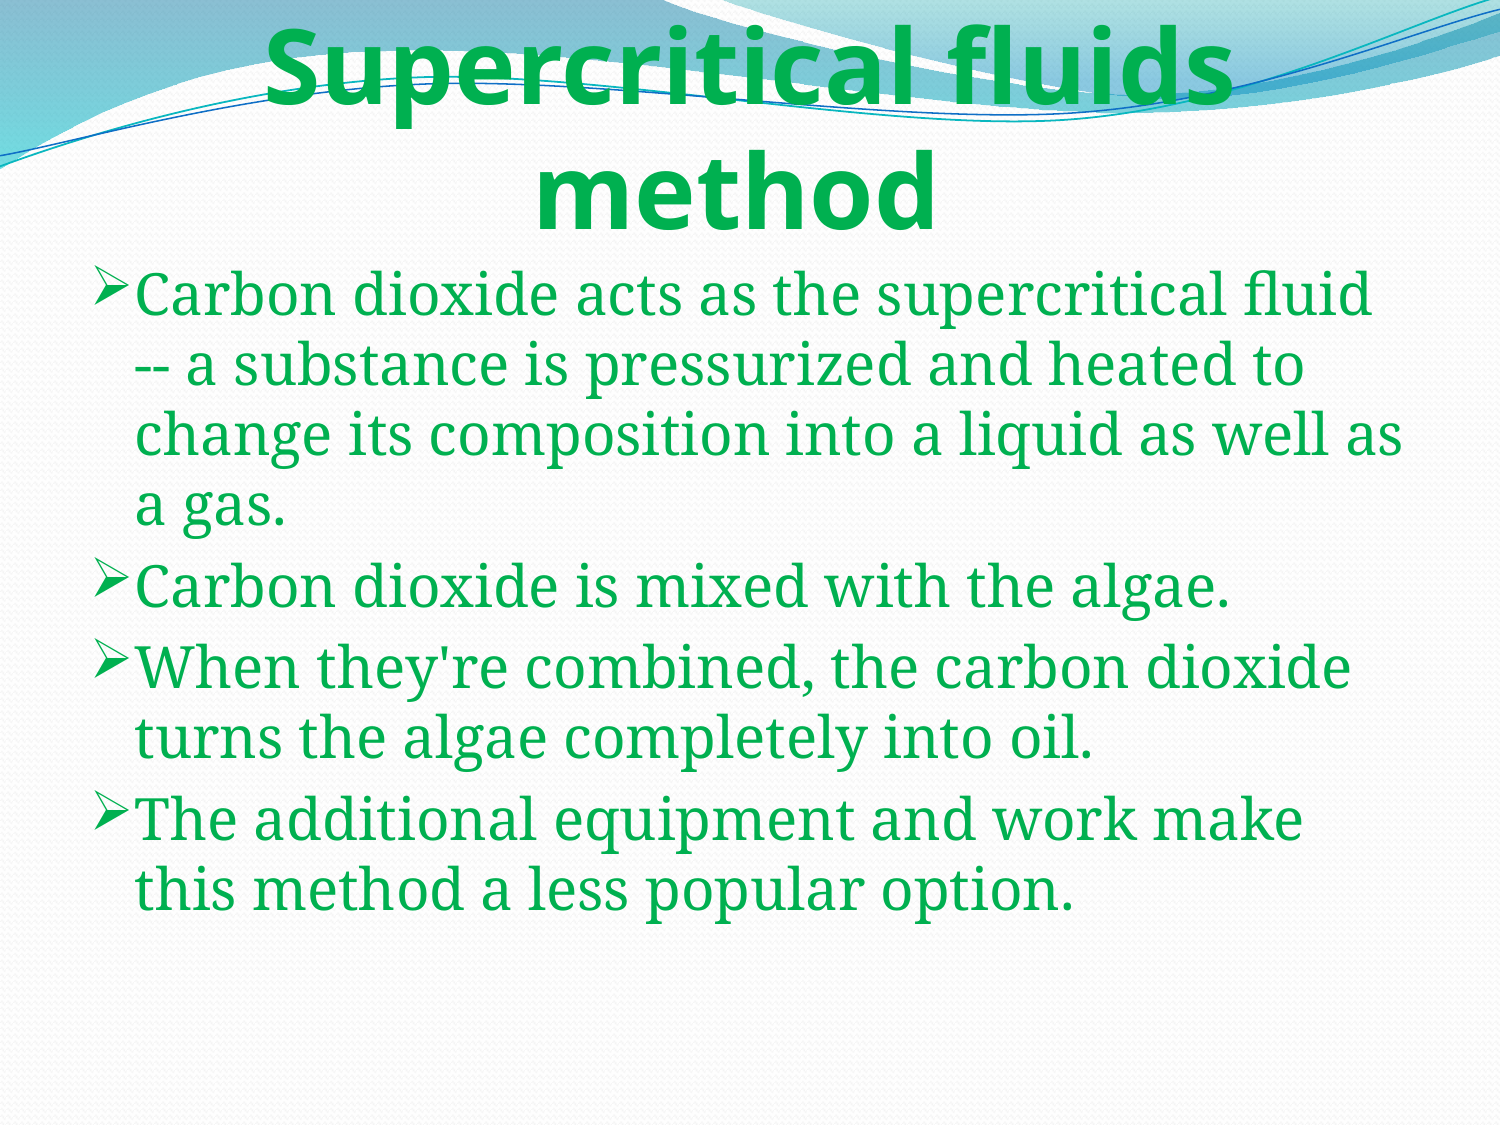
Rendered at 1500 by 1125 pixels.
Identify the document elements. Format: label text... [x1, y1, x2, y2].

list Carbon dioxide acts as the supercritical fluid -- a substance is pressurized and heated to change its composition into a liquid as well as a gas. Carbon dioxide is mixed with the algae. When they're combined, the carbon dioxide turns the algae completely into oil. The additional equipment and work make this method a less popular option. [75, 249, 1425, 1038]
title Supercritical fluids method [75, 37, 1425, 249]
